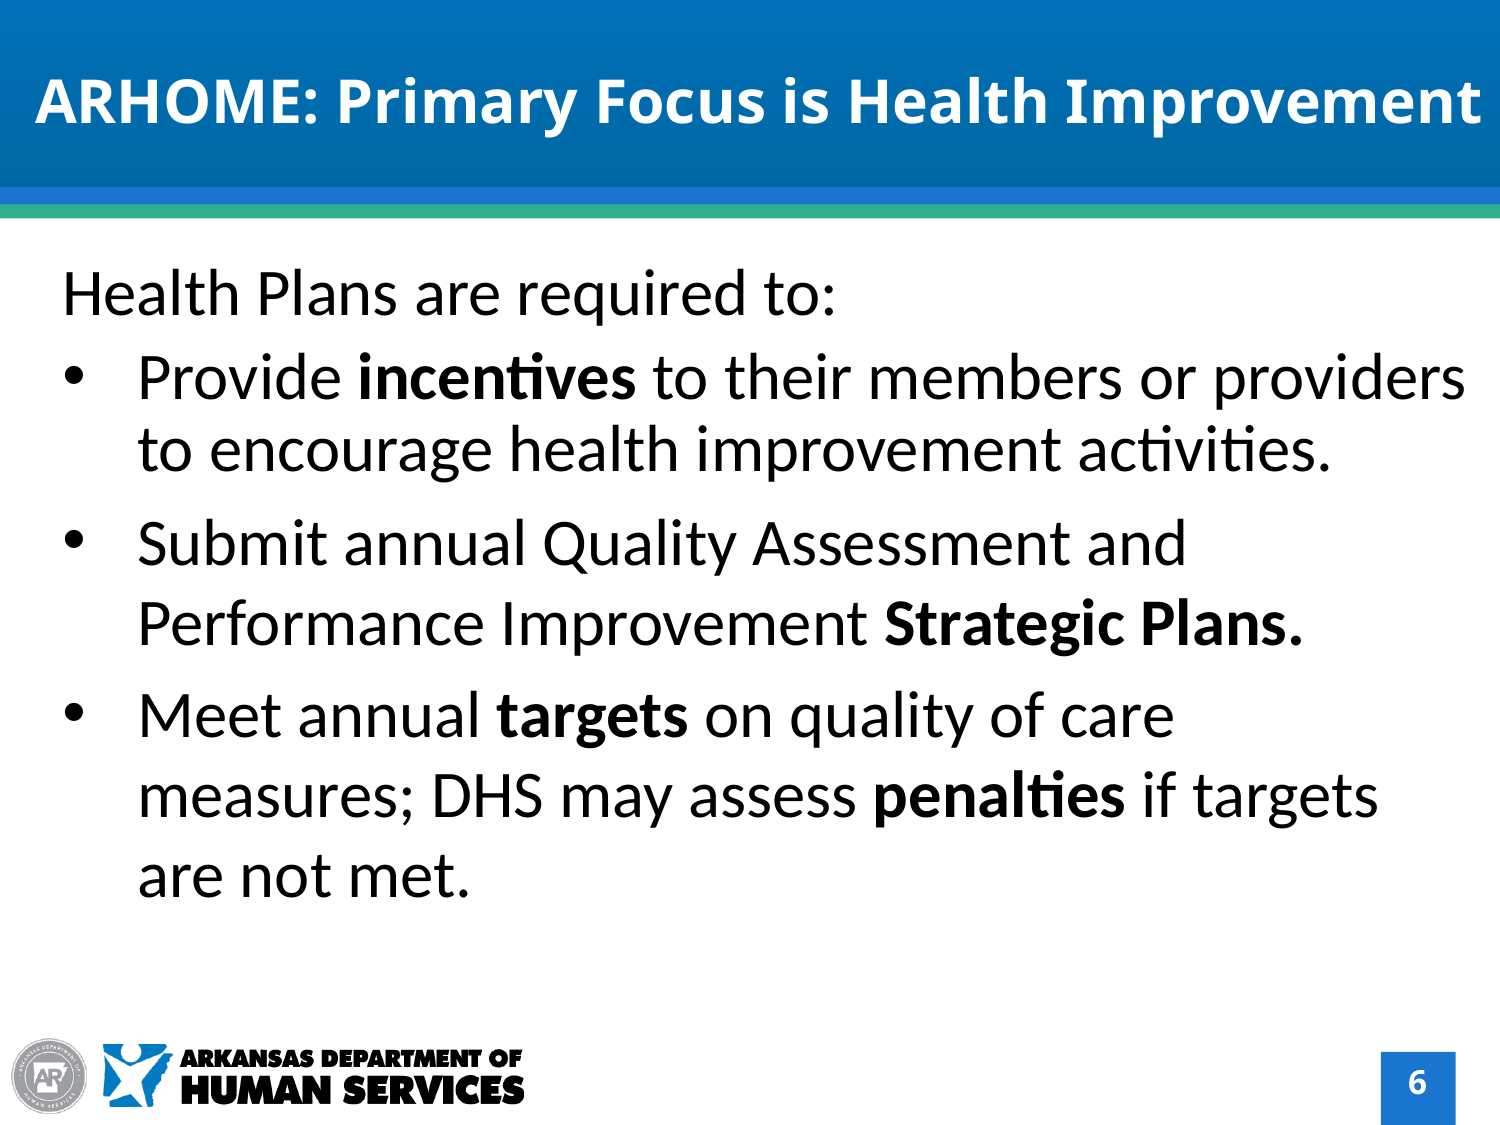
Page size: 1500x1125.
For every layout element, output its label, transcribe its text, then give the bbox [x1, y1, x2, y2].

picture [11, 1038, 87, 1114]
text_box Health Plans are required to: Provide incentives to their members or providers to encourage health improvement activities. Submit annual Quality Assessment and Performance Improvement Strategic Plans. Meet annual targets on quality of care measures; DHS may assess penalties if targets are not met. [62, 257, 1482, 1031]
picture [103, 1044, 524, 1107]
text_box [0, 0, 1500, 219]
